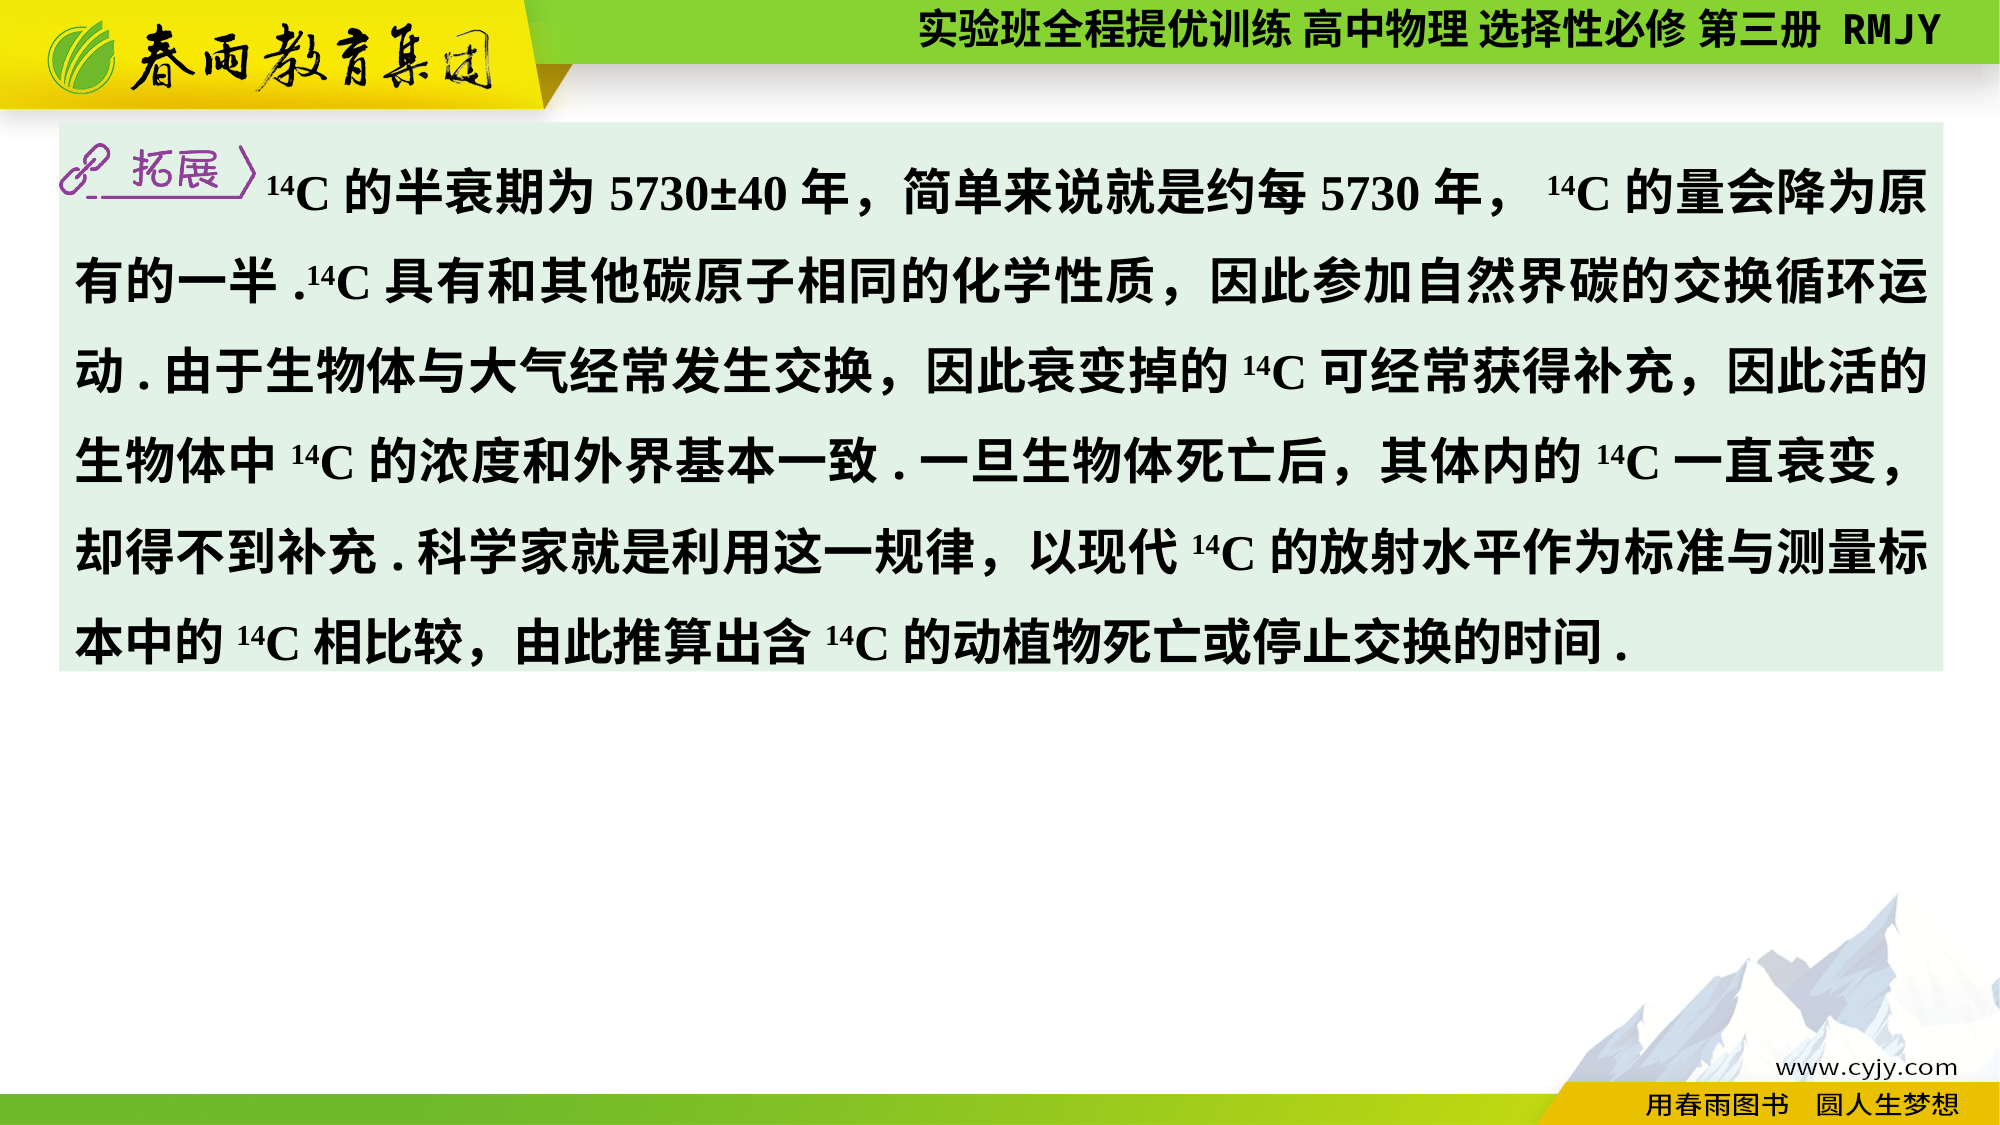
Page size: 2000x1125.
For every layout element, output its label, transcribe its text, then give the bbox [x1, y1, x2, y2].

picture [0, 0, 2000, 1125]
list 14C的半衰期为5730±40年，简单来说就是约每5730年，14C的量会降为原有的一半.14C具有和其他碳原子相同的化学性质，因此参加自然界碳的交换循环运动.由于生物体与大气经常发生交换，因此衰变掉的14C可经常获得补充，因此活的生物体中14C的浓度和外界基本一致.一旦生物体死亡后，其体内的14C一直衰变，却得不到补充.科学家就是利用这一规律，以现代14C的放射水平作为标准与测量标本中的14C相比较，由此推算出含14C的动植物死亡或停止交换的时间. [59, 122, 1944, 672]
